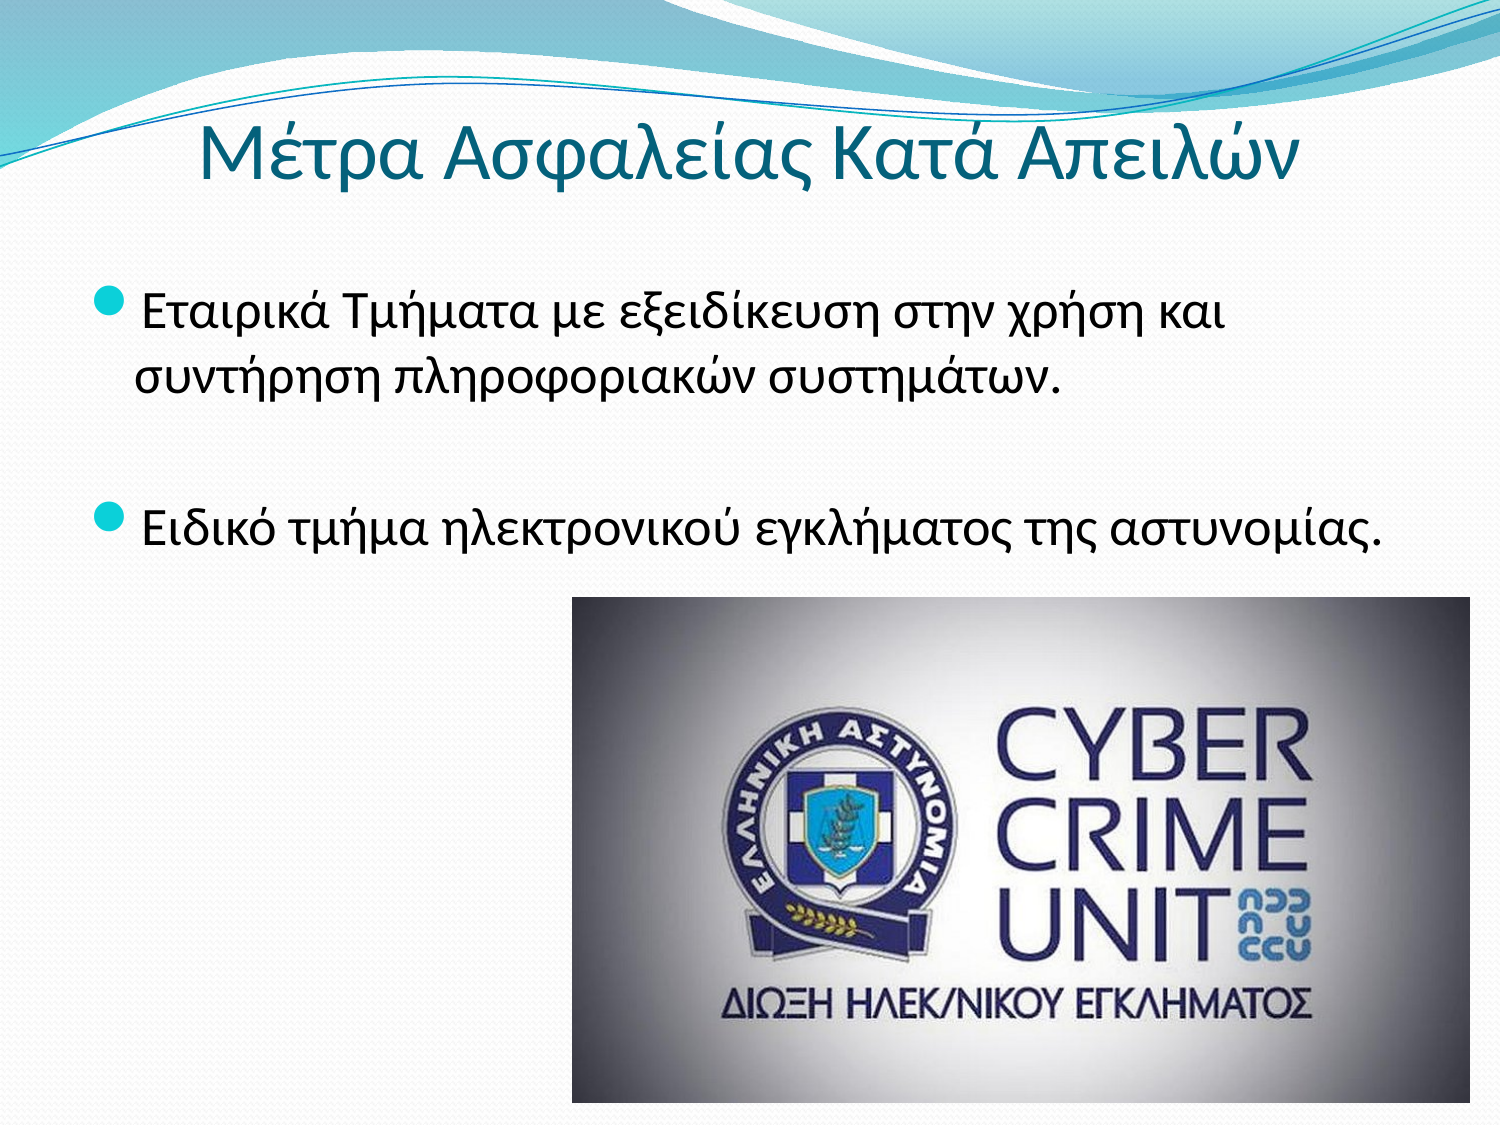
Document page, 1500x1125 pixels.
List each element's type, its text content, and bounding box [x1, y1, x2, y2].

picture [572, 597, 1471, 1103]
title Μέτρα Ασφαλείας Κατά Απειλών [75, 30, 1425, 197]
list Εταιρικά Τμήματα με εξειδίκευση στην χρήση και συντήρηση πληροφοριακών συστημάτων. Ειδικό τμήμα ηλεκτρονικού εγκλήματος της αστυνομίας. [75, 267, 1425, 1038]
